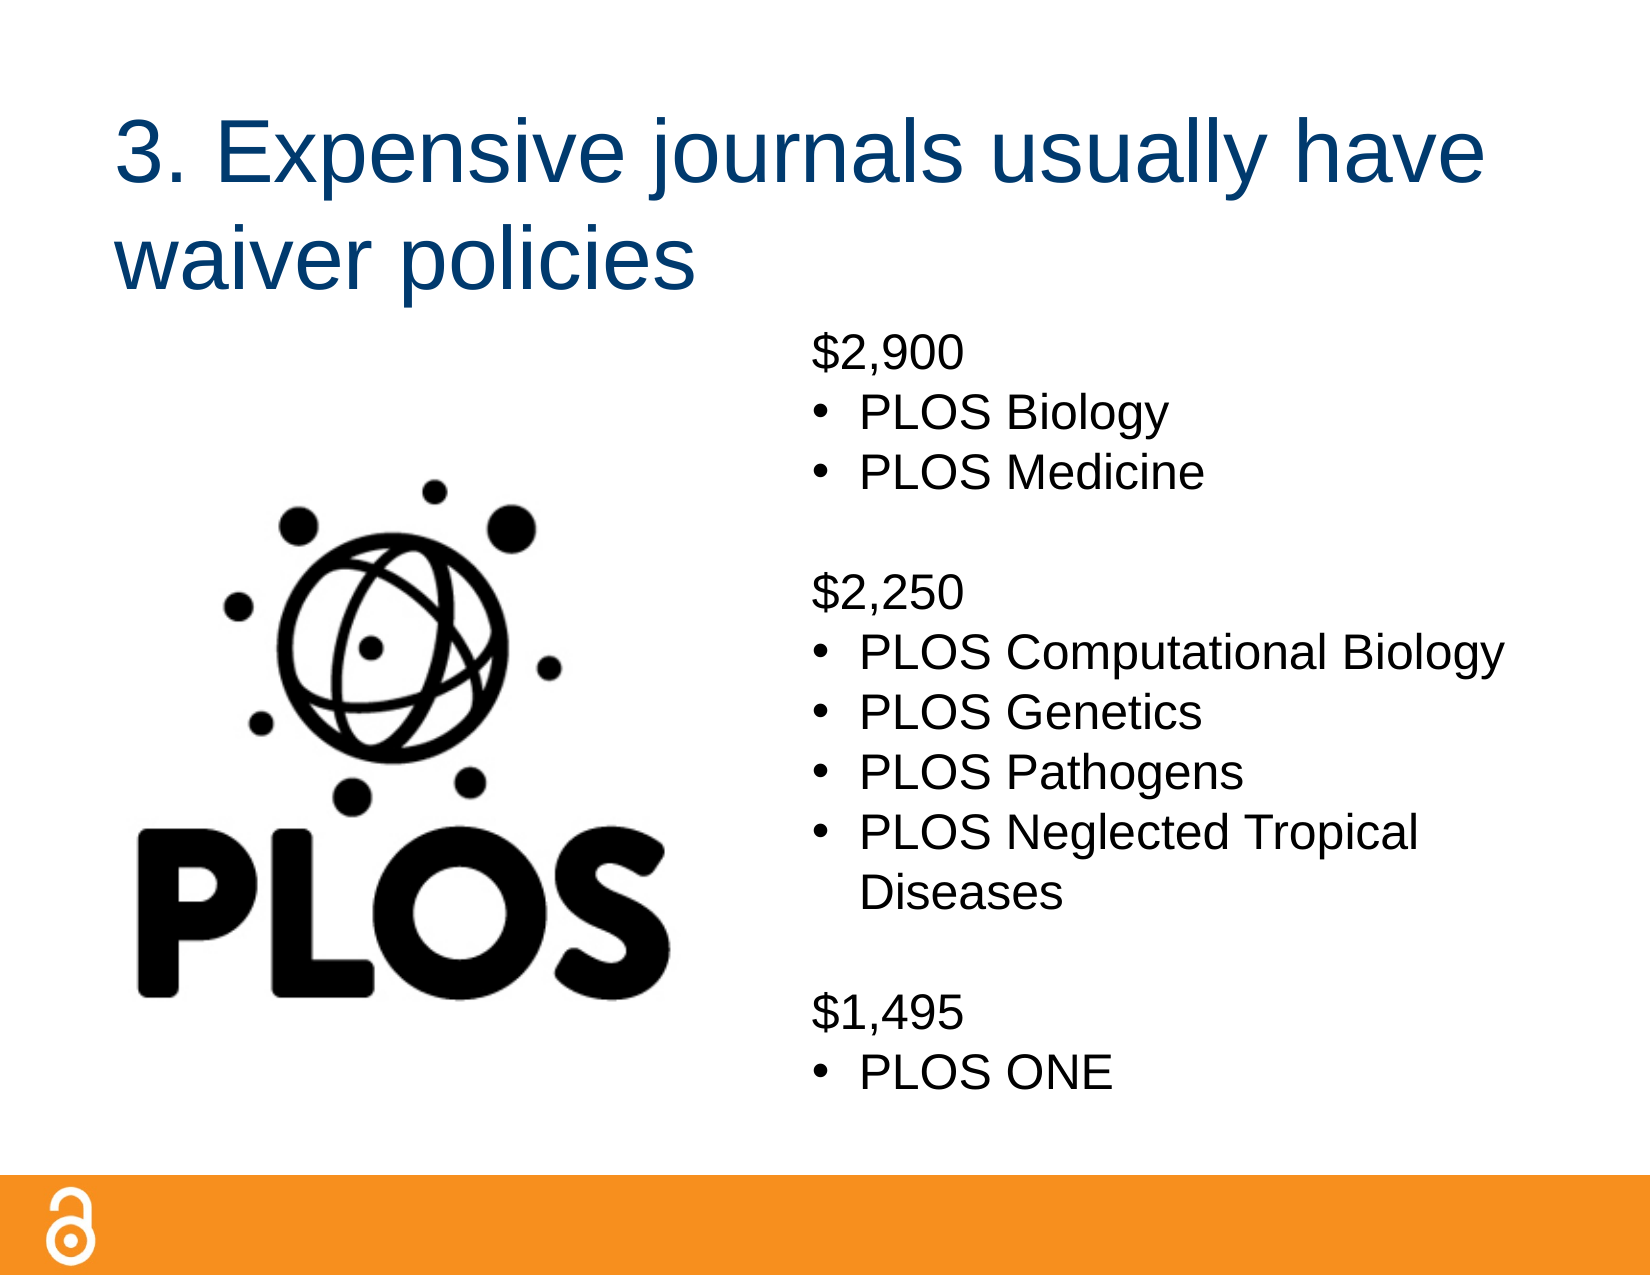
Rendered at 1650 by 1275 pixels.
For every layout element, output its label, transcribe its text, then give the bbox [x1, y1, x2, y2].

picture [112, 449, 688, 1026]
text_box $2,900 PLOS Biology PLOS Medicine $2,250 PLOS Computational Biology PLOS Genetics PLOS Pathogens PLOS Neglected Tropical Diseases $1,495 PLOS ONE [797, 312, 1635, 1108]
picture [0, 1175, 1650, 1275]
title 3. Expensive journals usually have waiver policies [99, 50, 1550, 350]
